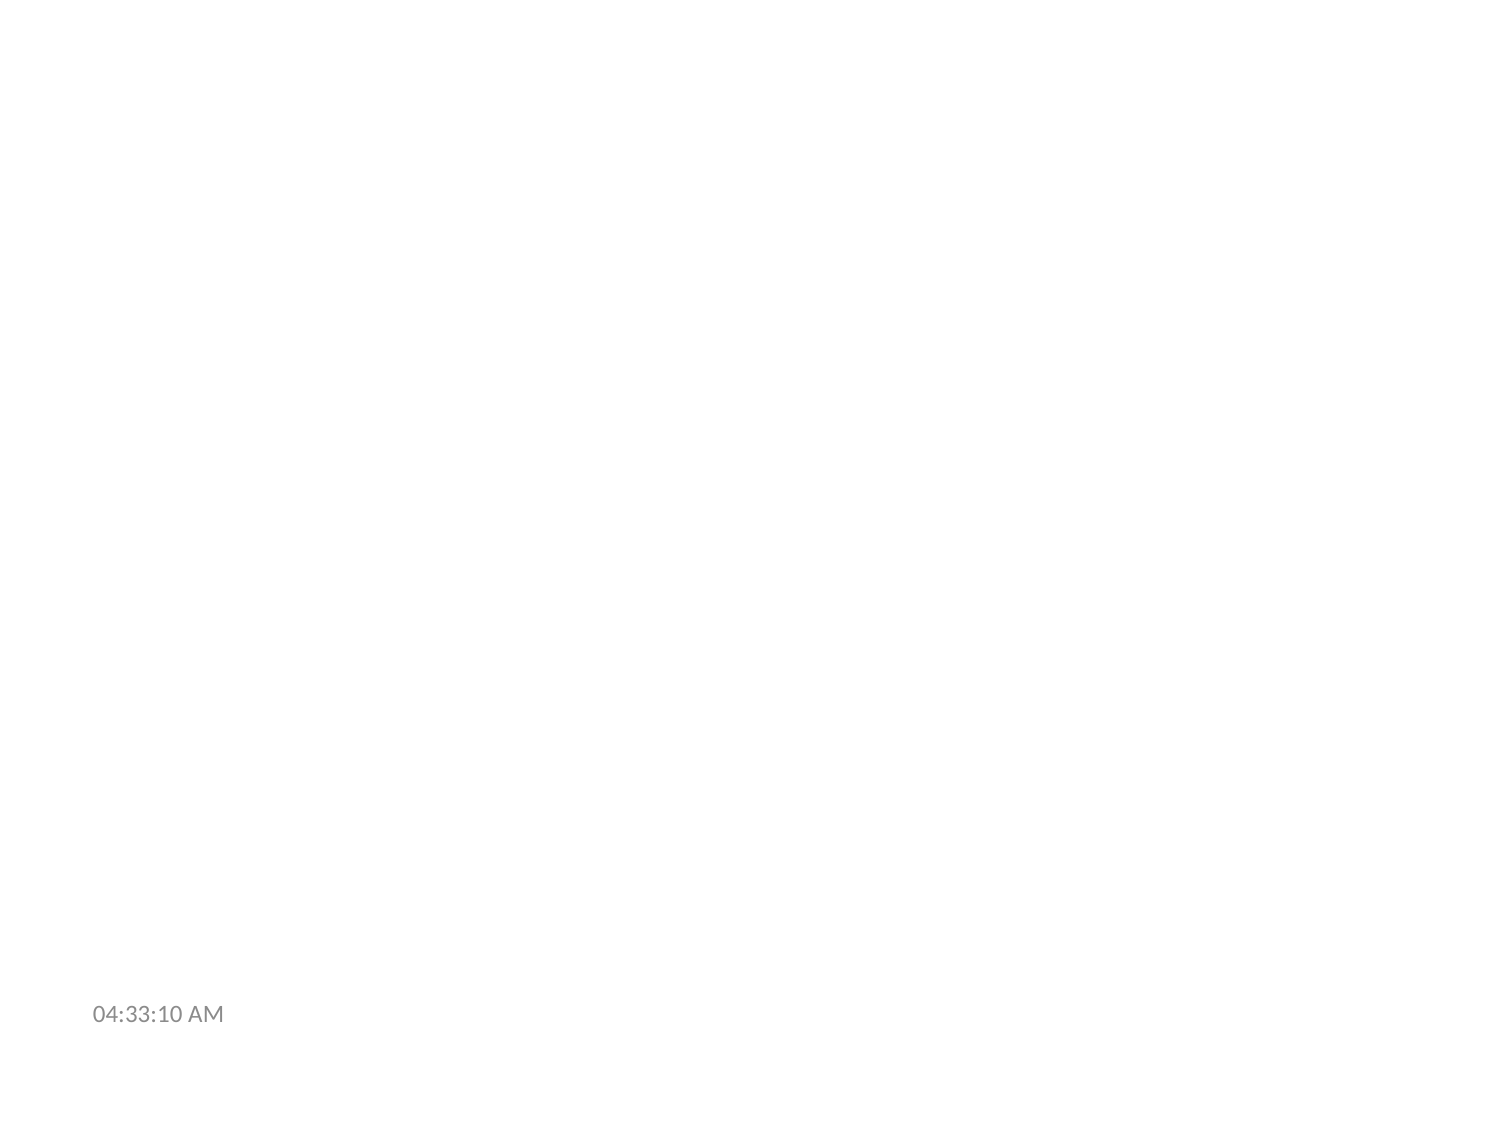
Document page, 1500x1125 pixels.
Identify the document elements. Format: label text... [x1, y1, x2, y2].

text_box 3:35:09 PM [77, 982, 428, 1043]
